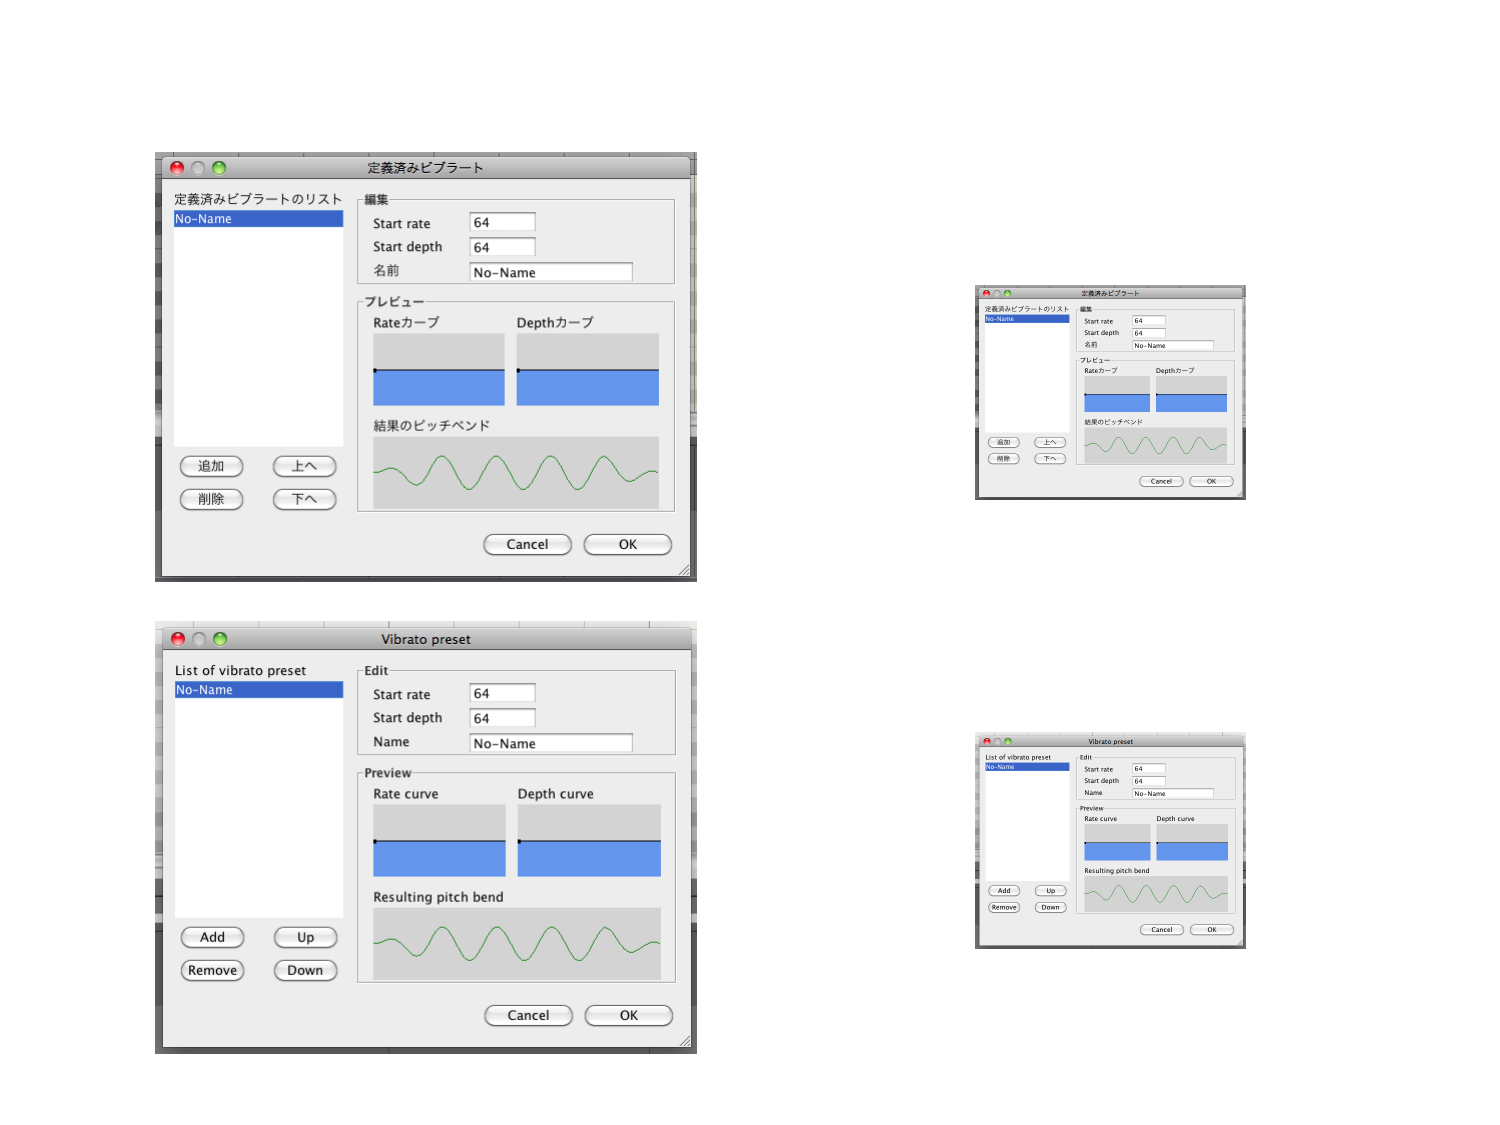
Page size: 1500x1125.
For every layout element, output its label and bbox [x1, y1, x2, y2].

picture [974, 732, 1246, 950]
picture [154, 621, 697, 1054]
picture [154, 152, 697, 582]
picture [974, 285, 1246, 501]
